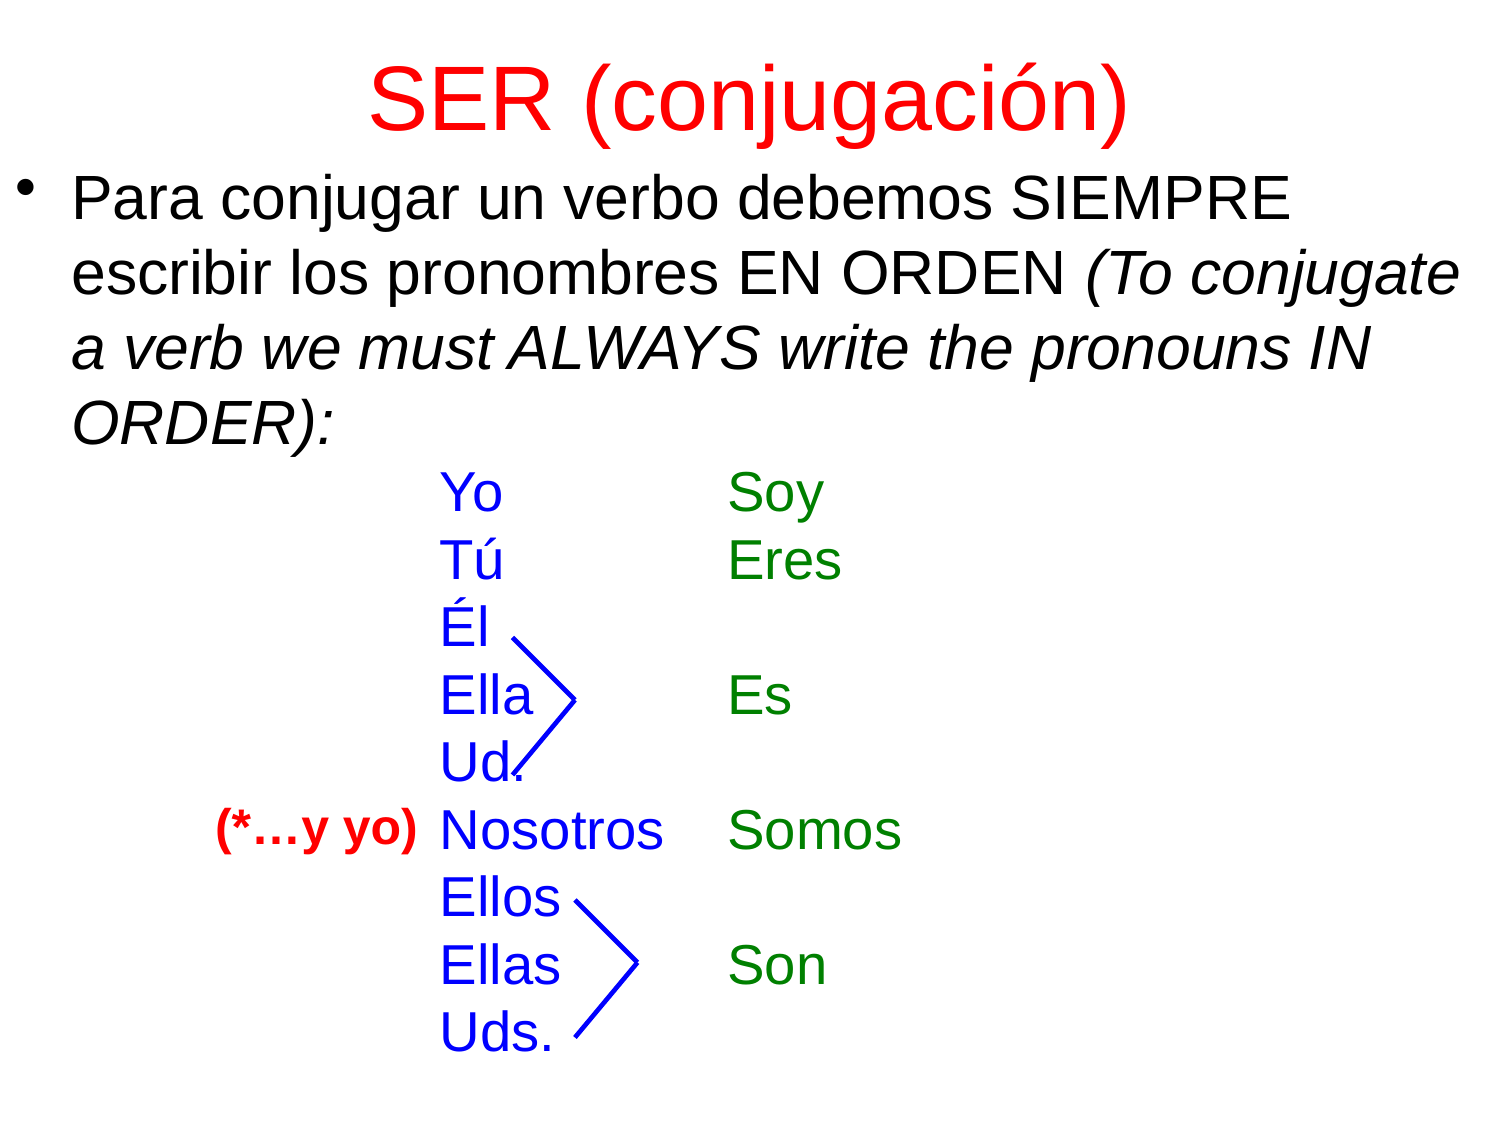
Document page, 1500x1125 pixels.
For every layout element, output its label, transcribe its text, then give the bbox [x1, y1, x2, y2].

list Para conjugar un verbo debemos SIEMPRE escribir los pronombres EN ORDEN (To conjugate a verb we must ALWAYS write the pronouns IN ORDER): [0, 149, 1500, 893]
title SER (conjugación) [75, 0, 1425, 149]
text_box Yo Tú Él Ella Ud. Nosotros Ellos Ellas Uds. [424, 447, 712, 1071]
text_box Soy Eres Es Somos Son [712, 447, 1400, 1071]
text_box (*…y yo) [200, 787, 433, 863]
